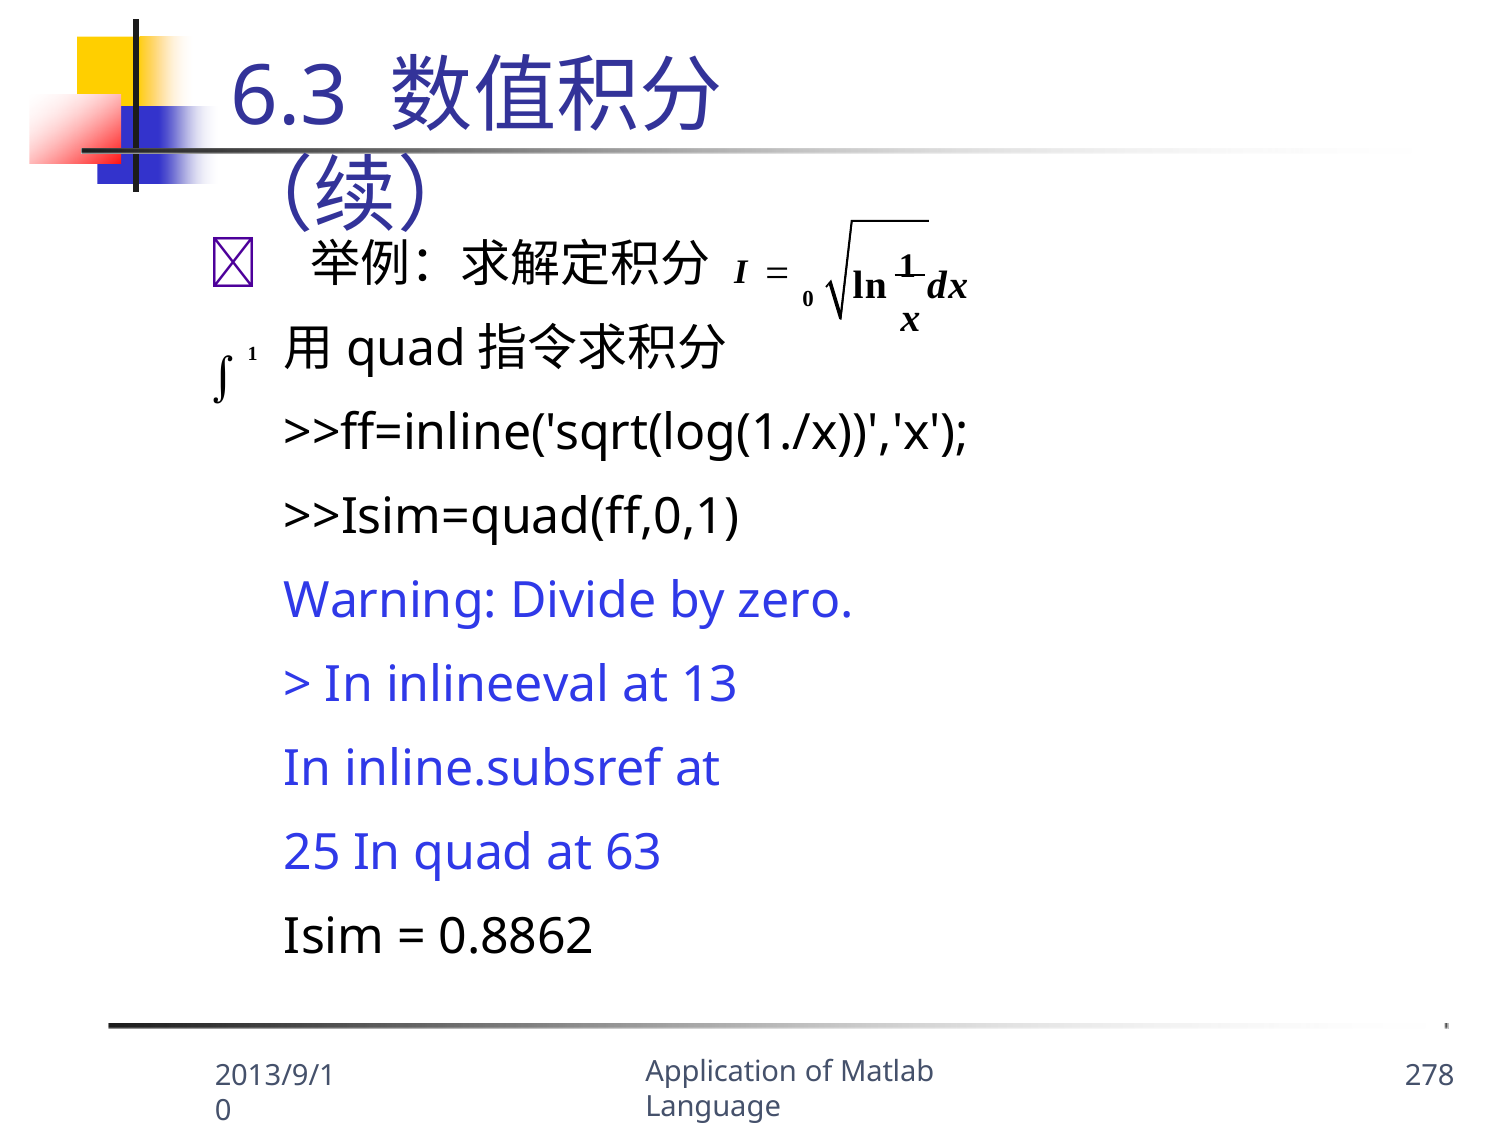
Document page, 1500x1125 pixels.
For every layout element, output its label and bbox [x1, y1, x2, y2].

picture [960, 148, 1431, 154]
picture [108, 1023, 1458, 1029]
slide_number [643, 1051, 987, 1125]
text_box [206, 41, 996, 964]
footer [212, 1056, 351, 1125]
picture [29, 36, 228, 184]
slide_number [1400, 1056, 1457, 1125]
